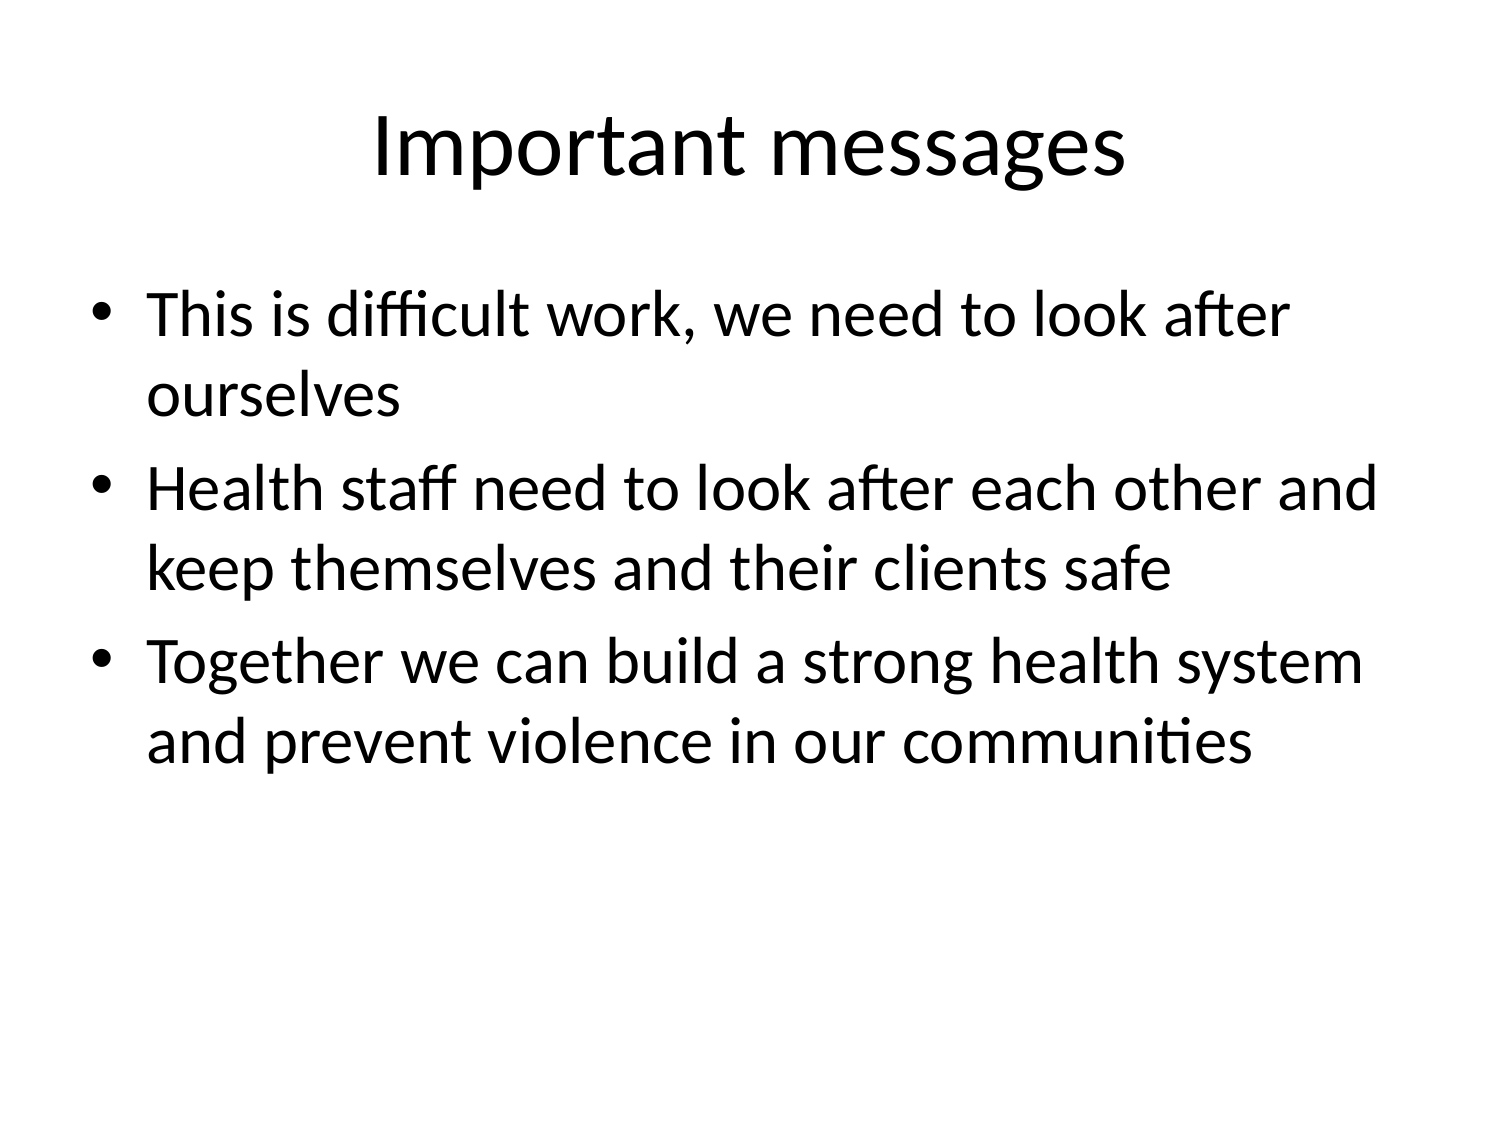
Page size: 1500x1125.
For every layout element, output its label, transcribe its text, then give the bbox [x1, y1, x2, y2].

list This is difficult work, we need to look after ourselves Health staff need to look after each other and keep themselves and their clients safe Together we can build a strong health system and prevent violence in our communities [75, 262, 1425, 1005]
title Important messages [75, 45, 1425, 233]
